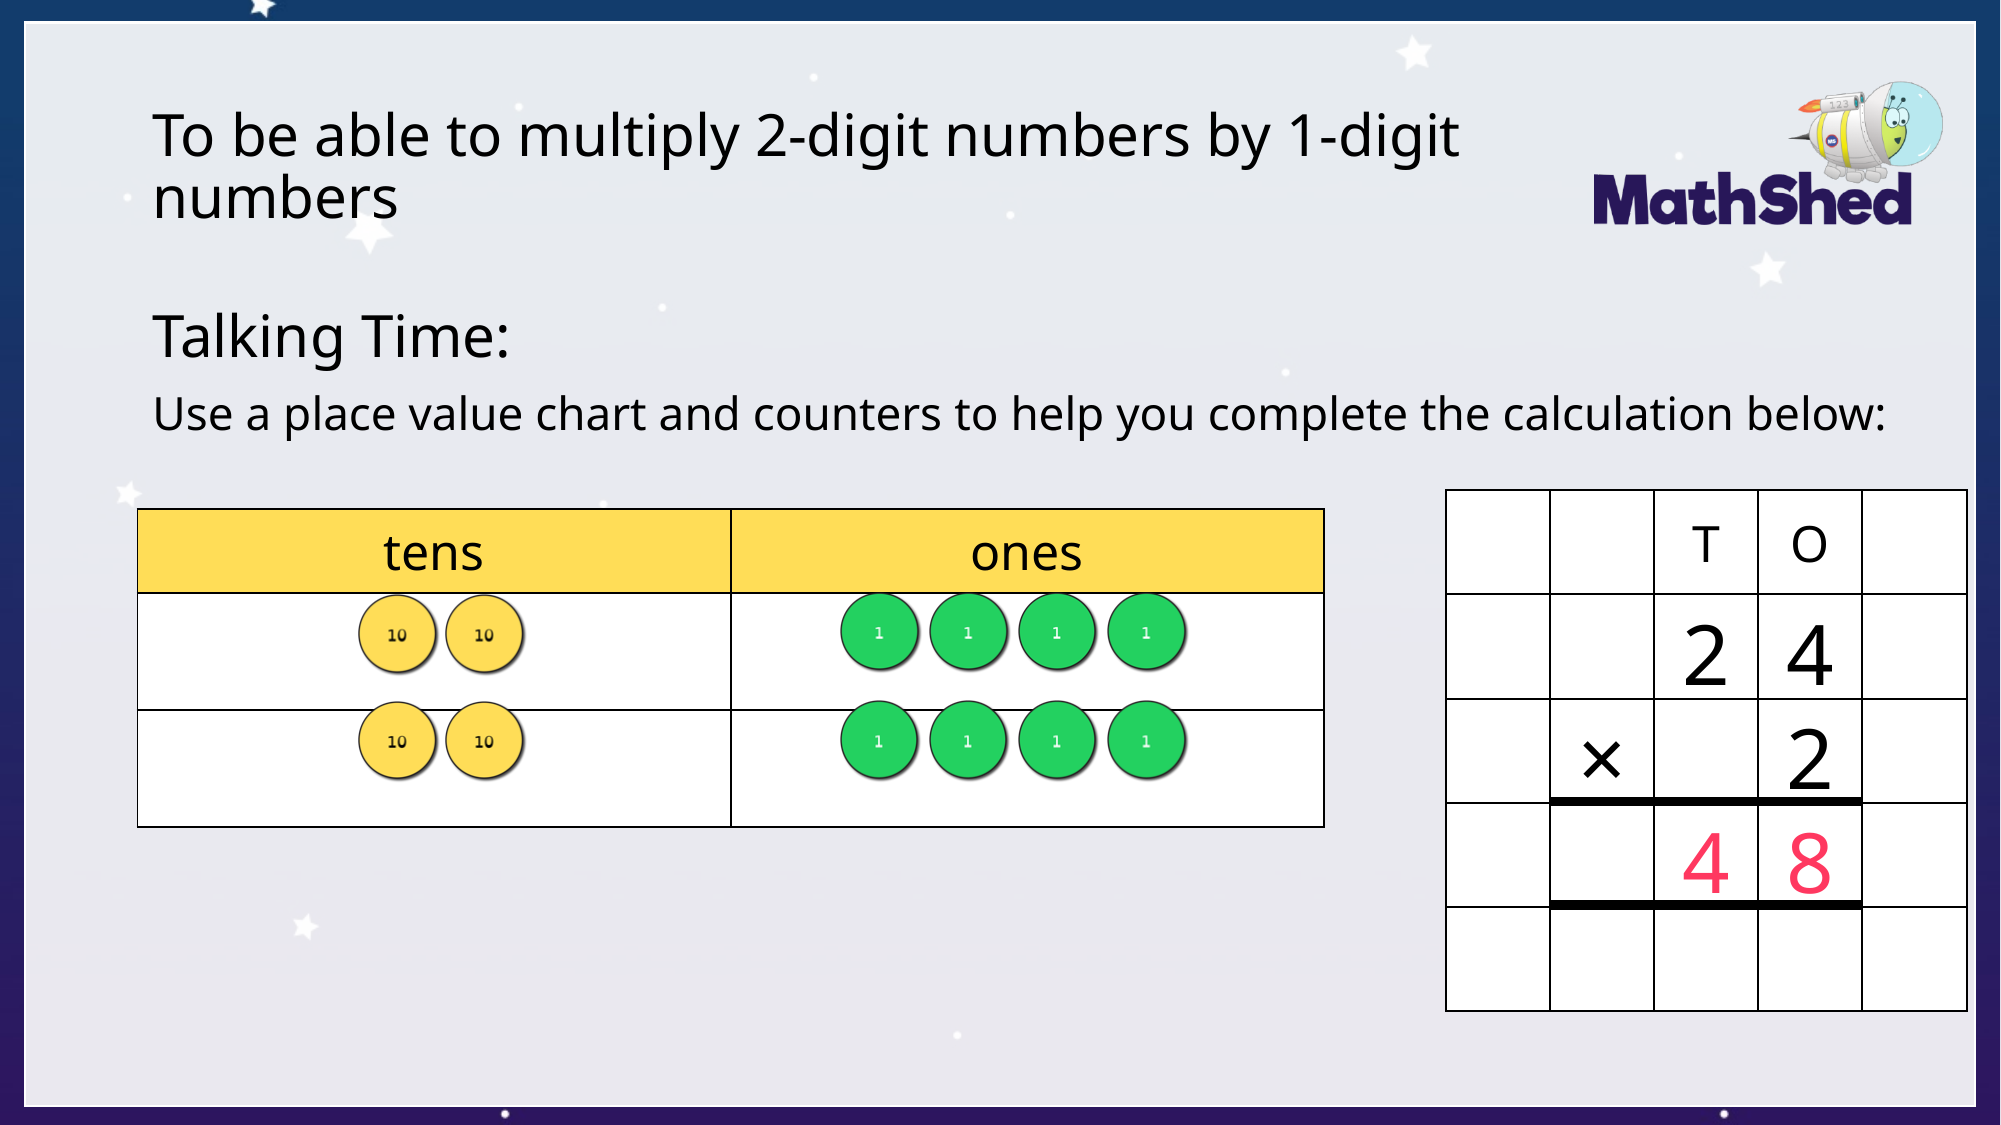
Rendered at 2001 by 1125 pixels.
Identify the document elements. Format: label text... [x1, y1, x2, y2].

text_box [1549, 802, 1653, 900]
table_header tens [138, 510, 730, 592]
text_box [1861, 698, 1968, 802]
text_box [1549, 489, 1653, 593]
picture [0, 0, 2001, 1125]
text_box O [1757, 489, 1861, 593]
text_box 8 [1757, 806, 1861, 900]
text_box 4 [1653, 806, 1757, 900]
text_box 4 [1757, 593, 1861, 698]
text_box [1445, 698, 1549, 802]
text_box [1653, 910, 1757, 1012]
list Talking Time: Use a place value chart and counters to help you complete the calculation below: [137, 299, 1967, 1014]
text_box T [1653, 489, 1757, 593]
table_cell [732, 594, 1323, 709]
text_box [1757, 910, 1861, 1012]
text_box [1861, 489, 1968, 593]
text_box [1653, 698, 1757, 797]
table_cell [732, 711, 1323, 826]
text_box 2 [1653, 593, 1757, 698]
text_box [1549, 593, 1653, 698]
table_header ones [732, 510, 1323, 592]
title To be able to multiply 2-digit numbers by 1-digit numbers [137, 59, 1578, 278]
text_box [1549, 906, 1653, 1012]
text_box 2 [1757, 698, 1861, 797]
text_box [1861, 593, 1968, 698]
text_box [1445, 593, 1549, 698]
text_box [1445, 489, 1549, 593]
table_cell [138, 594, 730, 709]
text_box [1861, 906, 1968, 1012]
text_box [1445, 906, 1549, 1012]
text_box [1861, 802, 1968, 906]
text_box [1445, 802, 1549, 906]
table_cell [138, 711, 730, 826]
text_box × [1549, 698, 1653, 797]
text_box [1496, 387, 1648, 489]
